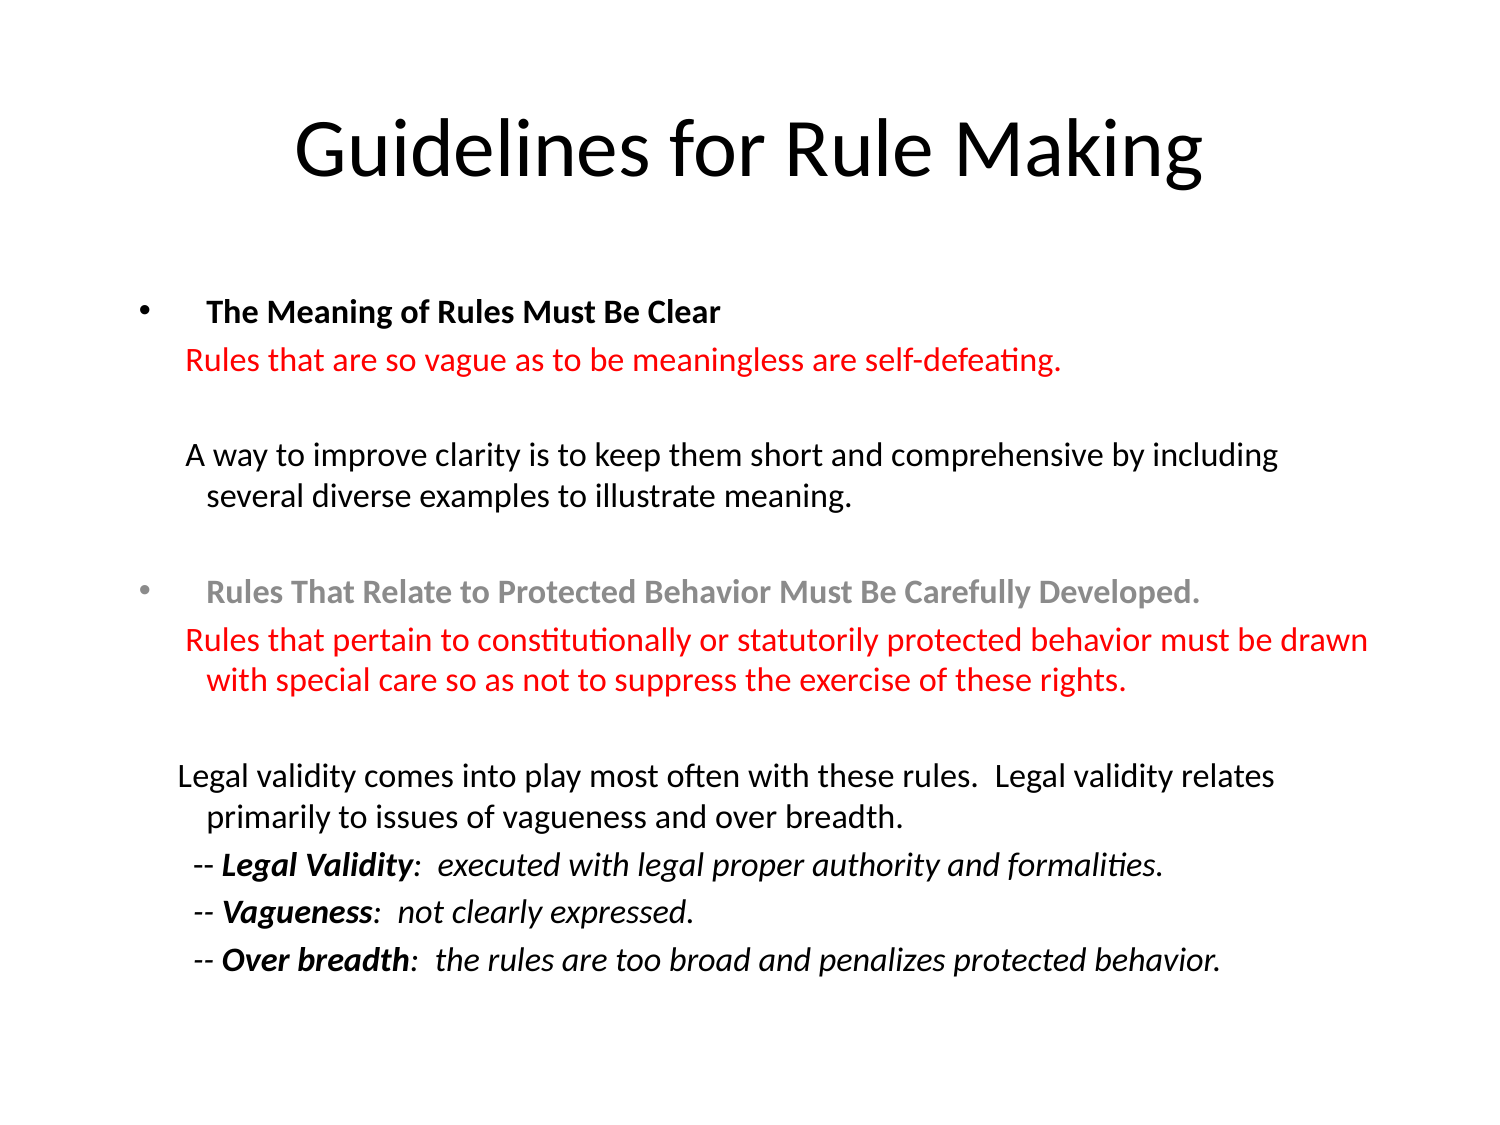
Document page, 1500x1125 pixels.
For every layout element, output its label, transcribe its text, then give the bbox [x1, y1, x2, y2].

title Guidelines for Rule Making [112, 74, 1388, 212]
subtitle The Meaning of Rules Must Be Clear Rules that are so vague as to be meaningless are self-defeating. A way to improve clarity is to keep them short and comprehensive by including several diverse examples to illustrate meaning. Rules That Relate to Protected Behavior Must Be Carefully Developed. Rules that pertain to constitutionally or statutorily protected behavior must be drawn with special care so as not to suppress the exercise of these rights. Legal validity comes into play most often with these rules. Legal validity relates primarily to issues of vagueness and over breadth. -- Legal Validity: executed with legal proper authority and formalities. -- Vagueness: not clearly expressed. -- Over breadth: the rules are too broad and penalizes protected behavior. [118, 224, 1394, 1125]
